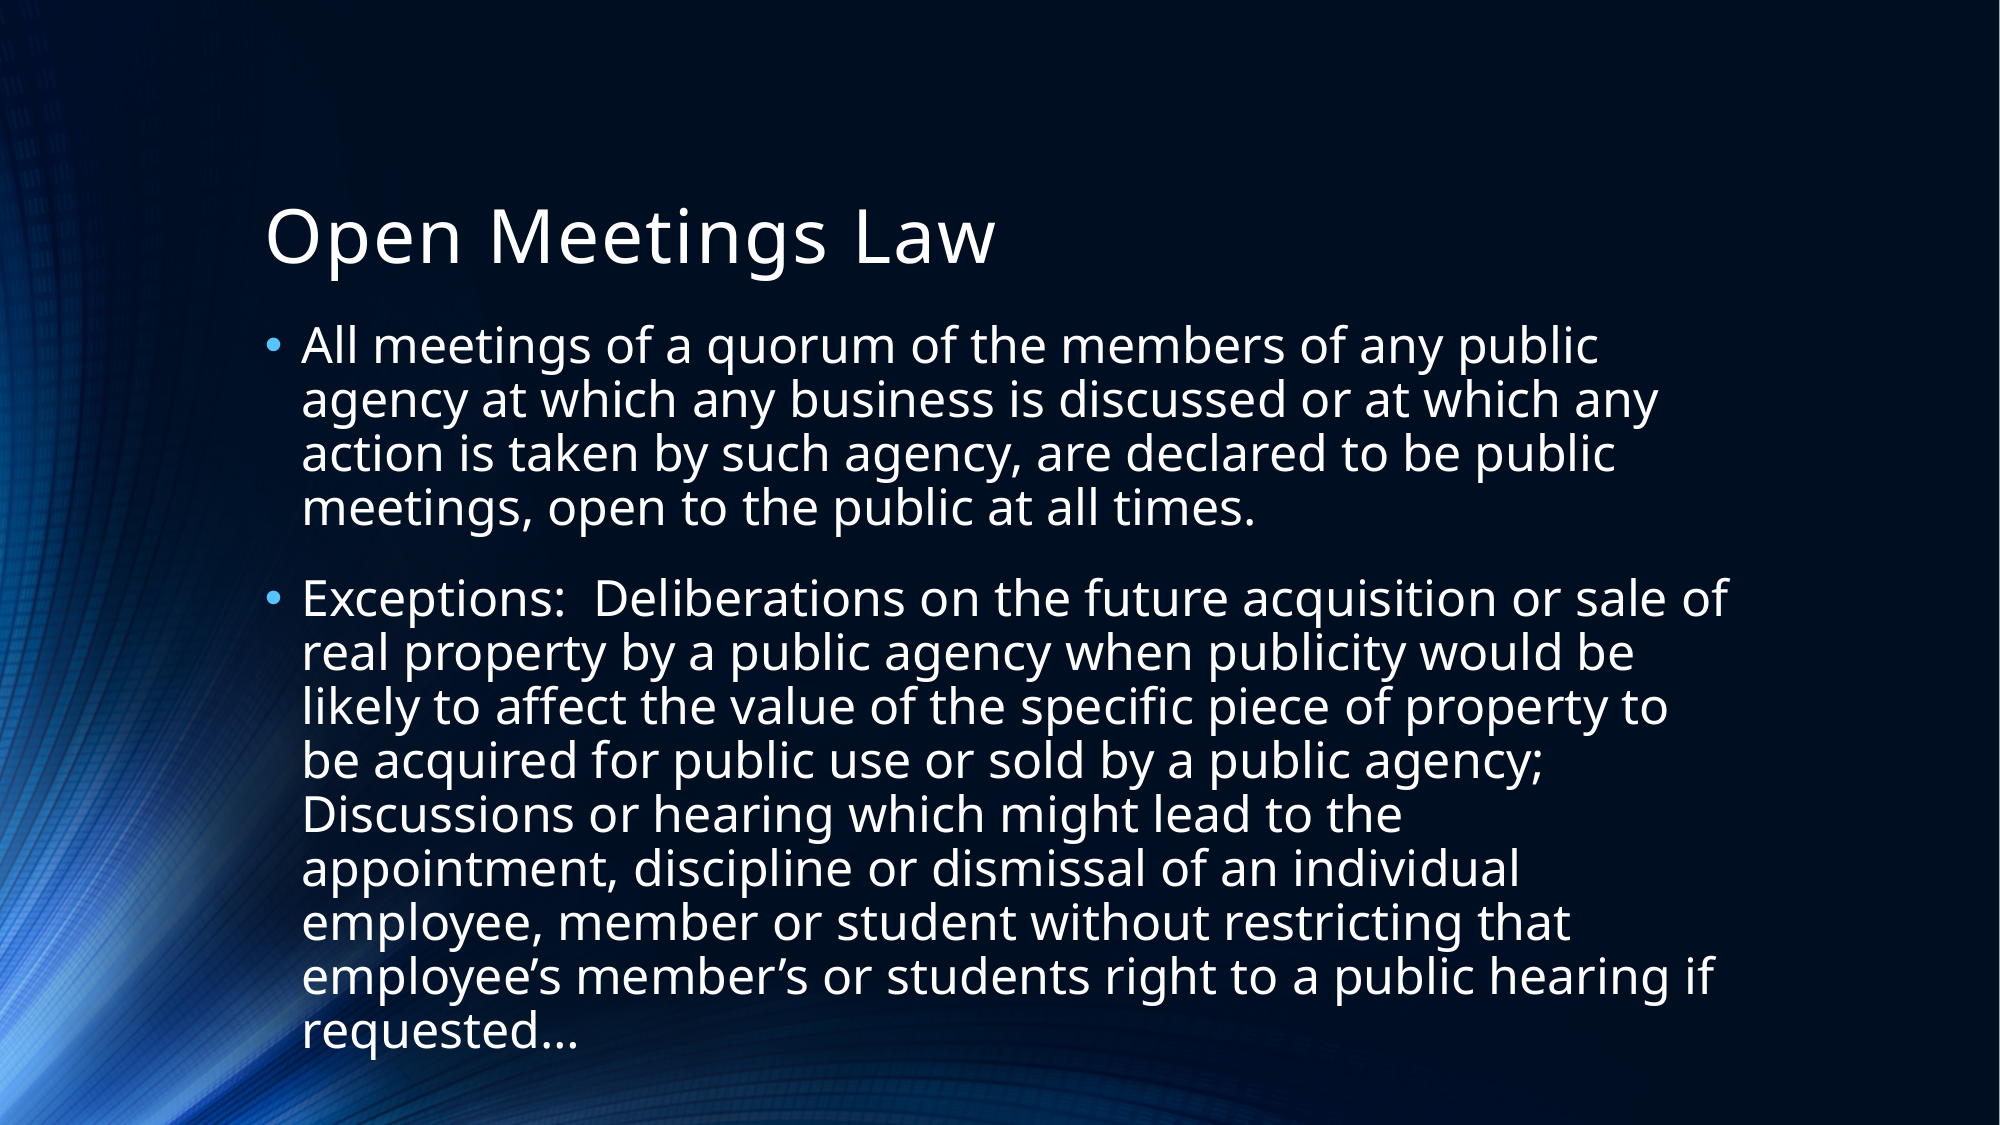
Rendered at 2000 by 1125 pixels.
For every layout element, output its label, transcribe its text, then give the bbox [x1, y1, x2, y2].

picture [0, 0, 2000, 1125]
title Open Meetings Law [249, 62, 1750, 288]
list All meetings of a quorum of the members of any public agency at which any business is discussed or at which any action is taken by such agency, are declared to be public meetings, open to the public at all times. Exceptions: Deliberations on the future acquisition or sale of real property by a public agency when publicity would be likely to affect the value of the specific piece of property to be acquired for public use or sold by a public agency; Discussions or hearing which might lead to the appointment, discipline or dismissal of an individual employee, member or student without restricting that employee’s member’s or students right to a public hearing if requested… [249, 312, 1749, 988]
